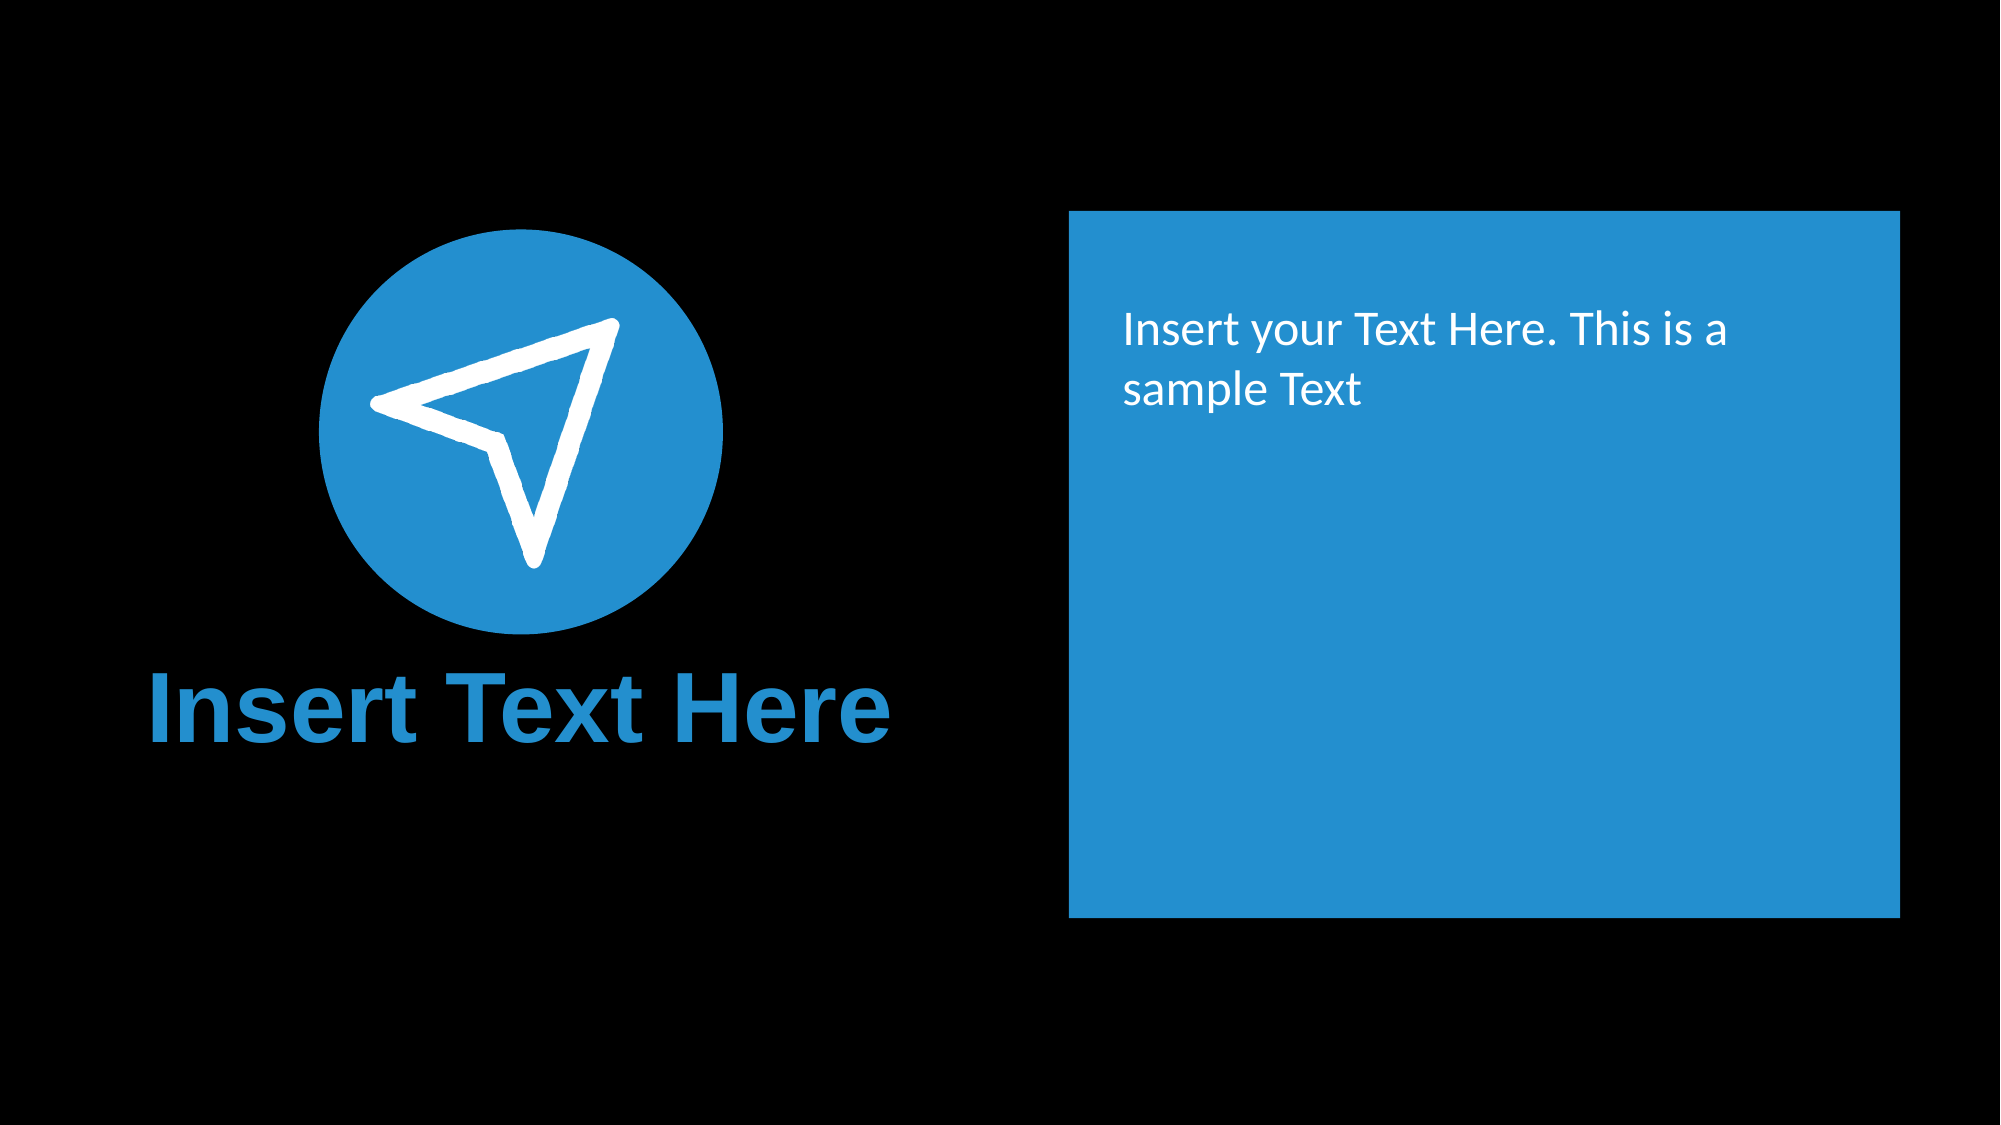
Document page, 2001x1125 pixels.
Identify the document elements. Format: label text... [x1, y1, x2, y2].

text_box Insert your Text Here. This is a sample Text [1107, 288, 1847, 424]
text_box Insert Text Here [79, 634, 961, 770]
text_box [317, 229, 723, 635]
text_box [1068, 210, 1901, 919]
